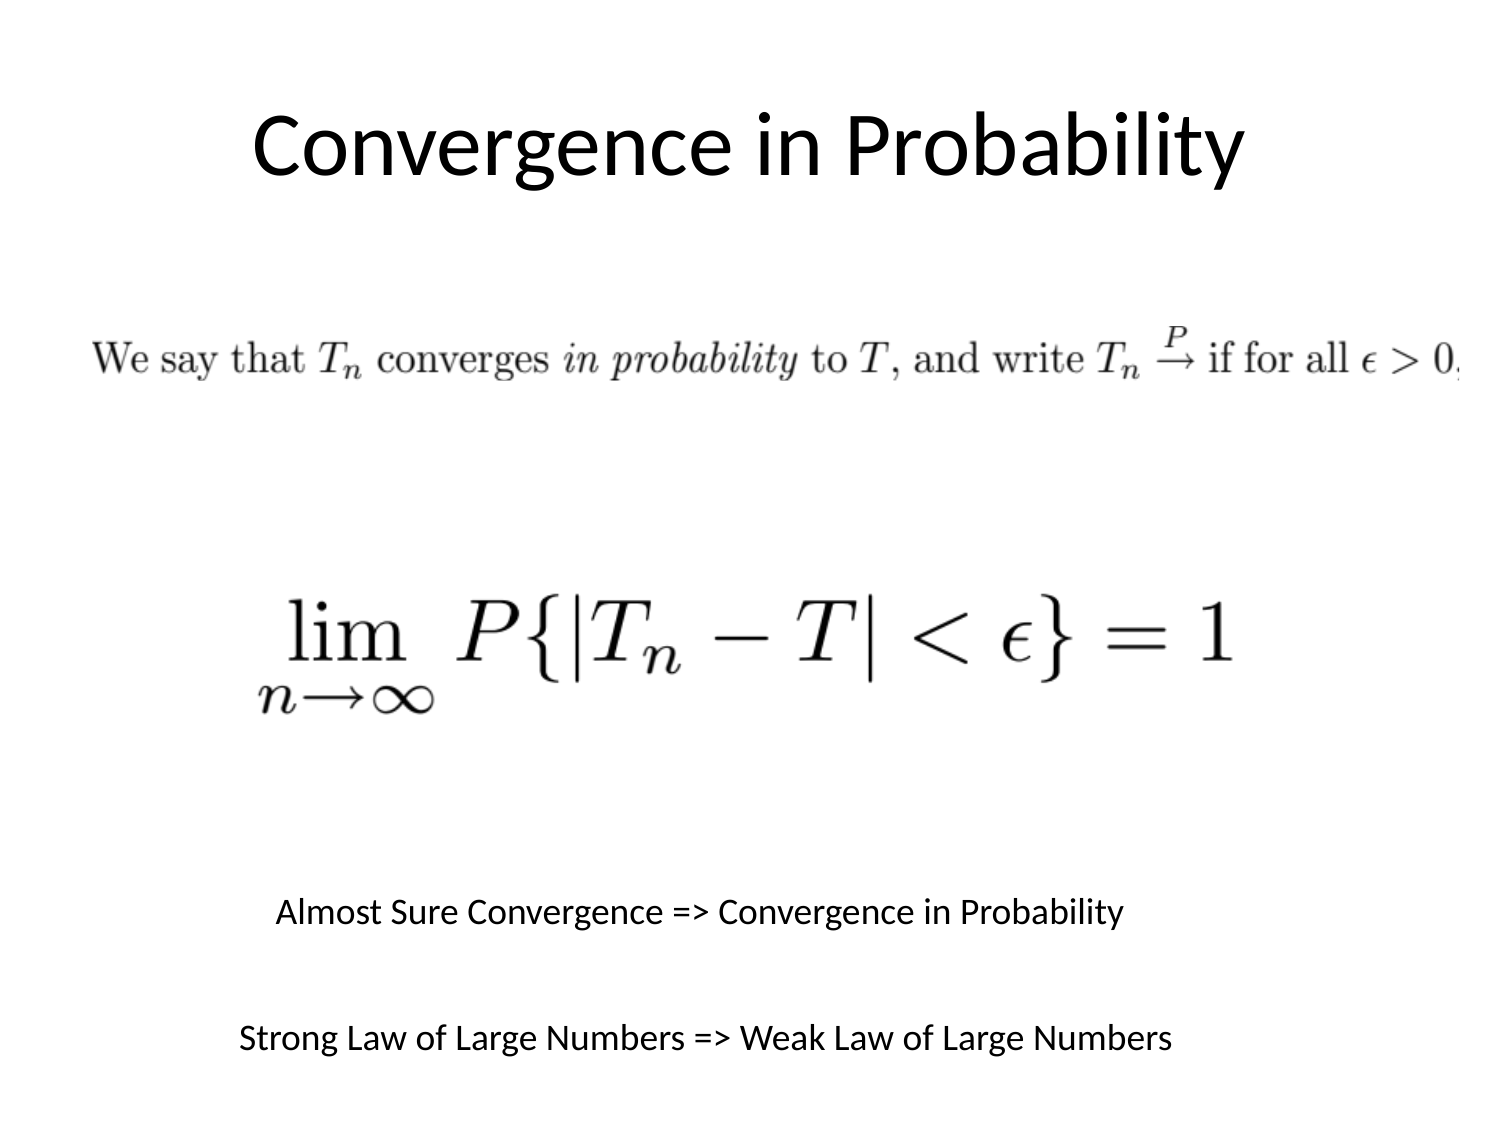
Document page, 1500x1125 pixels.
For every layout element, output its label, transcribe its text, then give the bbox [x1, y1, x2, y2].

picture [92, 326, 1460, 381]
picture [255, 590, 1236, 725]
text_box Strong Law of Large Numbers => Weak Law of Large Numbers [224, 1006, 1189, 1066]
text_box Almost Sure Convergence => Convergence in Probability [260, 879, 1140, 940]
title Convergence in Probability [75, 45, 1425, 233]
